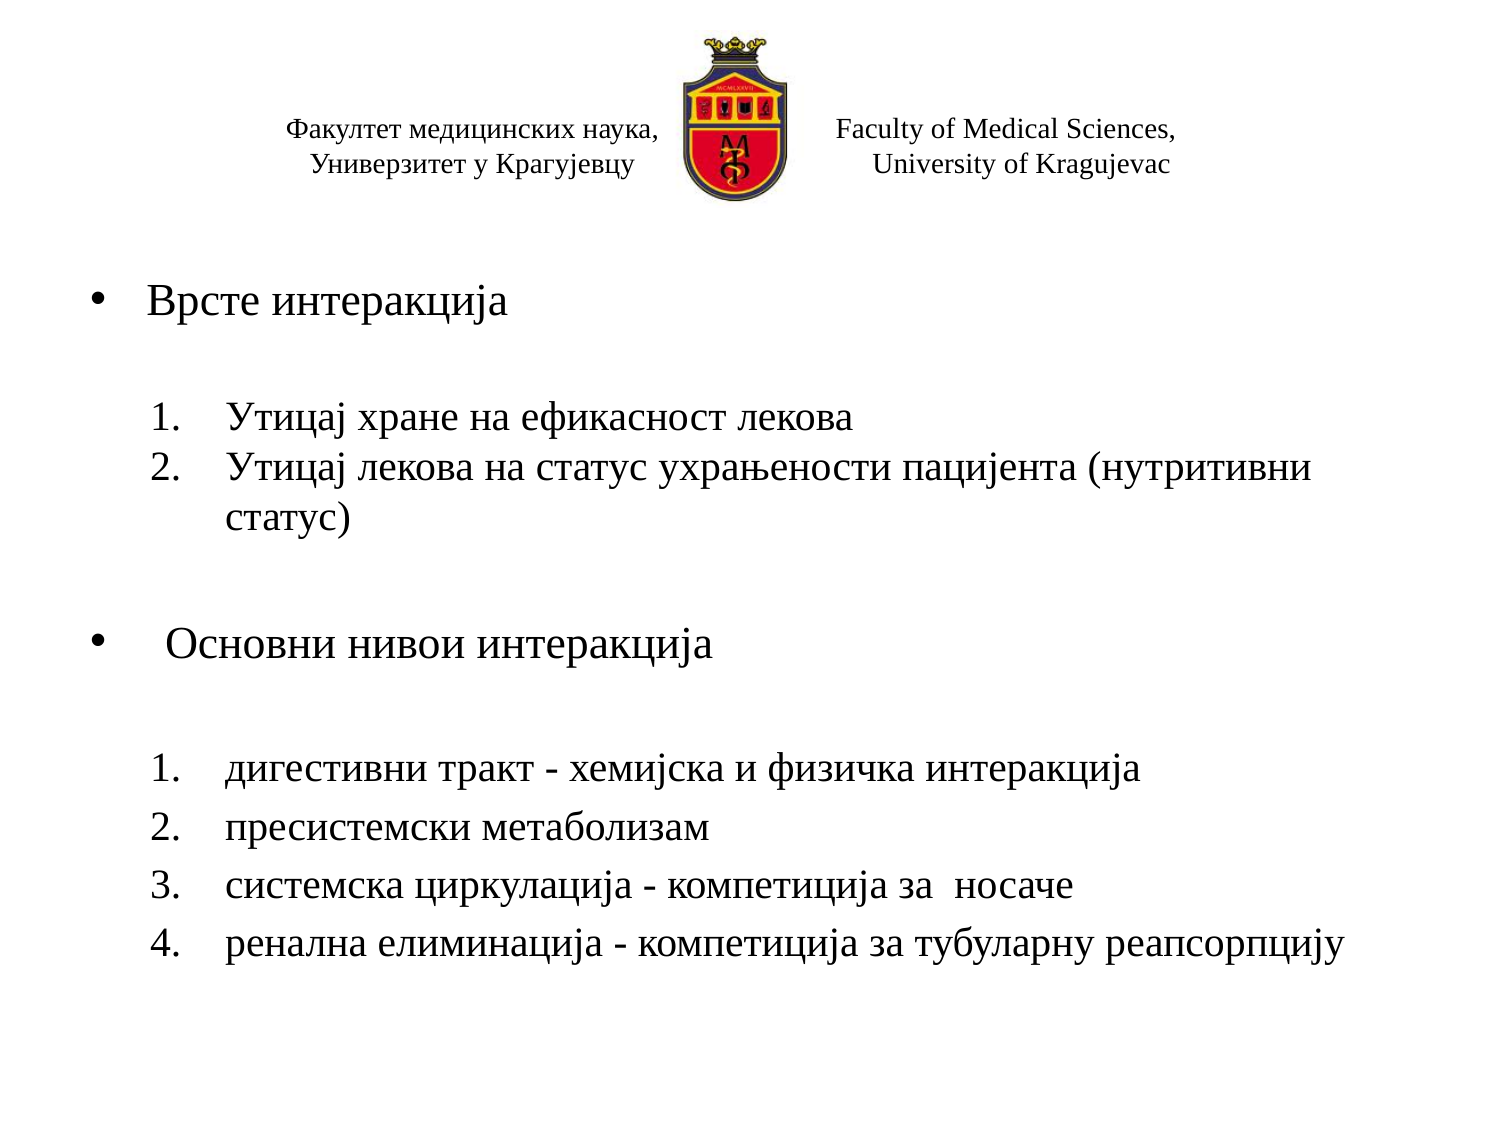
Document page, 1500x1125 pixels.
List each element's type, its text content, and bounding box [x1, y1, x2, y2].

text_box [253, 30, 1223, 209]
list Врсте интеракција Утицај хране на ефикасност лекова Утицај лекова на статус ухрањености пацијента (нутритивни статус) Основни нивои интеракција дигестивни тракт - хемијска и физичка интеракција пресистемски метаболизам системска циркулација - компетиција за носаче ренална елиминација - компетиција за тубуларну реапсорпцију [75, 262, 1425, 1005]
